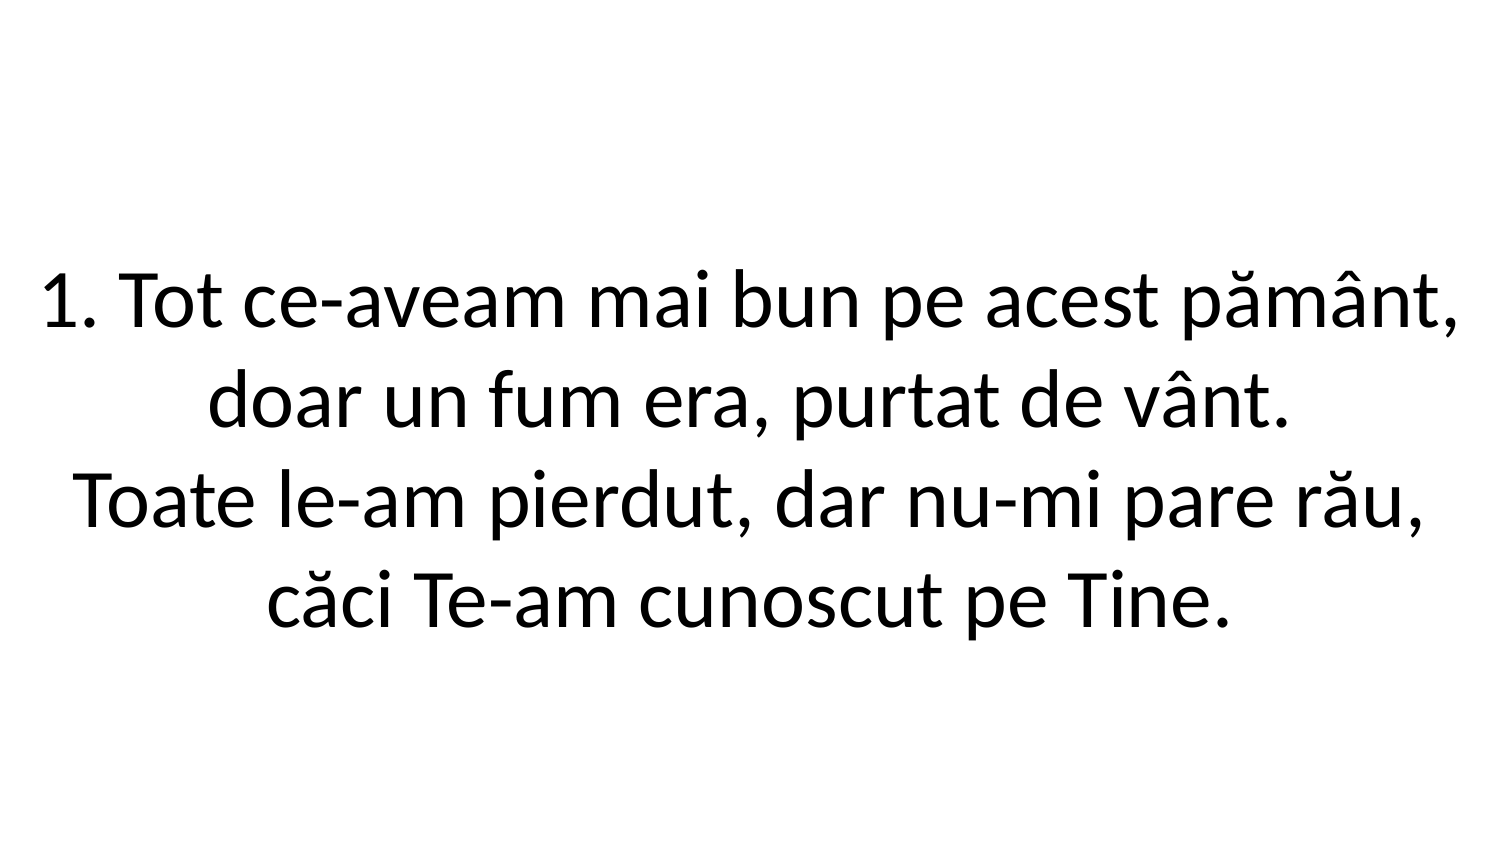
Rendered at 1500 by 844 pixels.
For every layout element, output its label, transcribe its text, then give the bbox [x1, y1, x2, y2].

text_box 1. Tot ce-aveam mai bun pe acest pământ, doar un fum era, purtat de vânt. Toate le-am pierdut, dar nu-mi pare rău, căci Te-am cunoscut pe Tine. [22, 192, 1478, 652]
